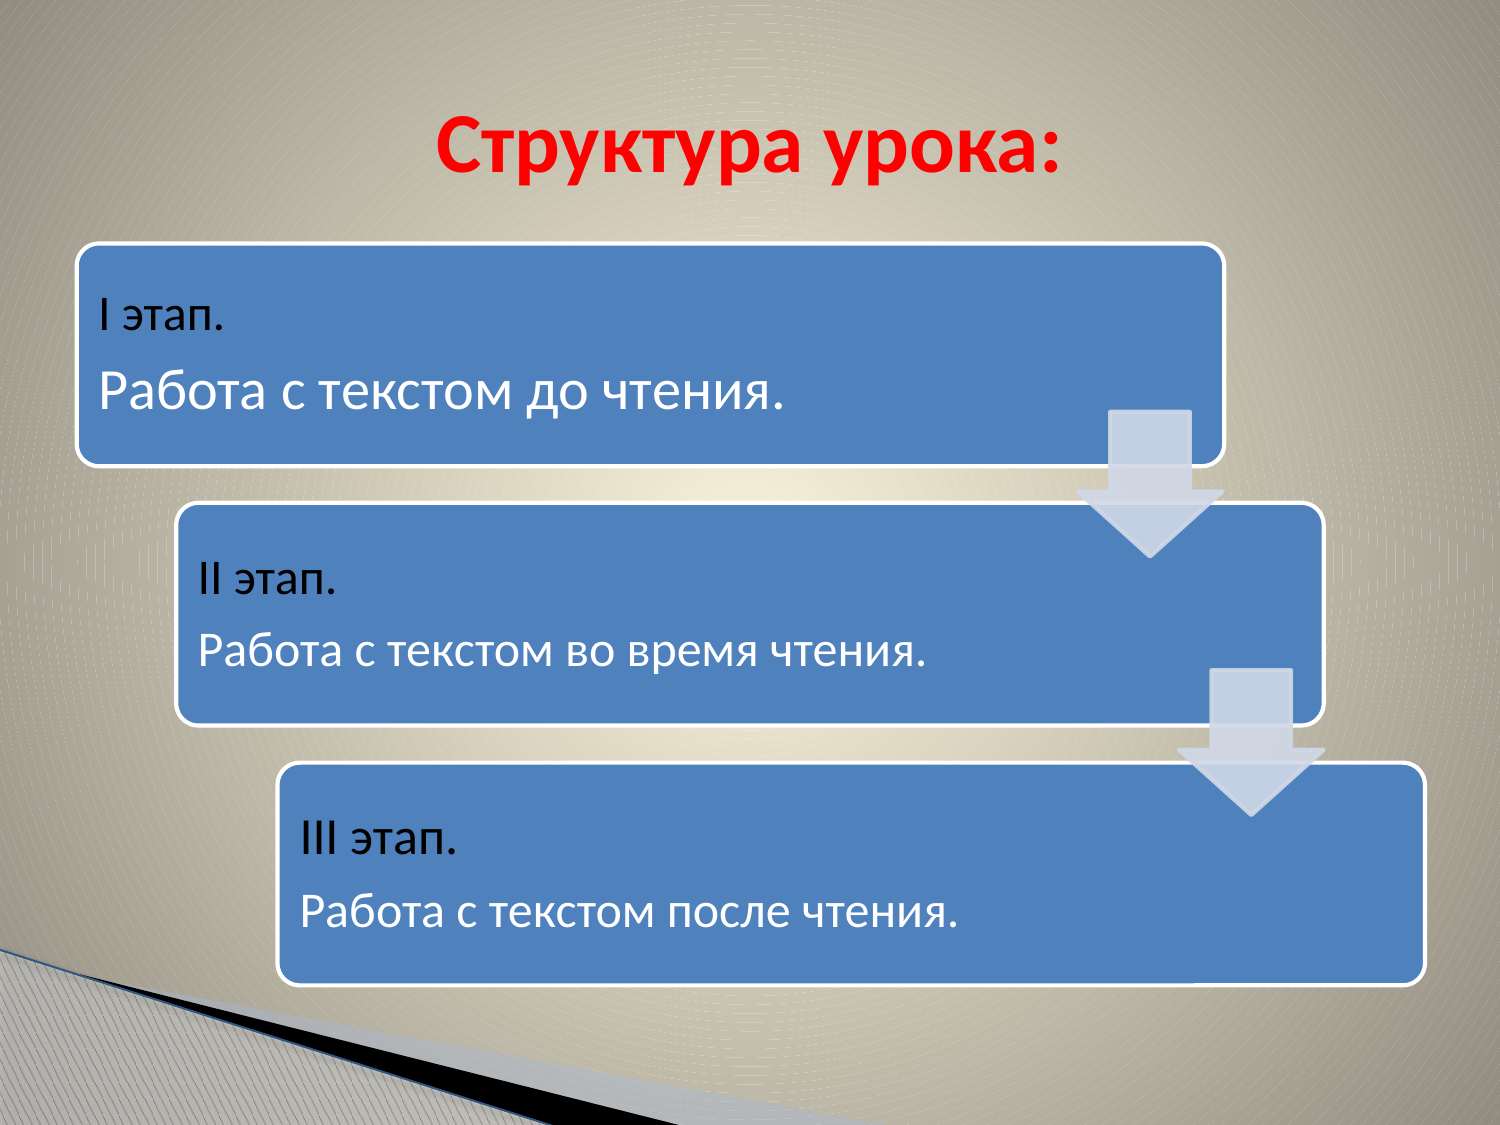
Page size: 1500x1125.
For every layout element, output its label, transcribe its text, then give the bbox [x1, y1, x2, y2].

title Структура урока: [75, 45, 1425, 233]
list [74, 242, 1426, 986]
